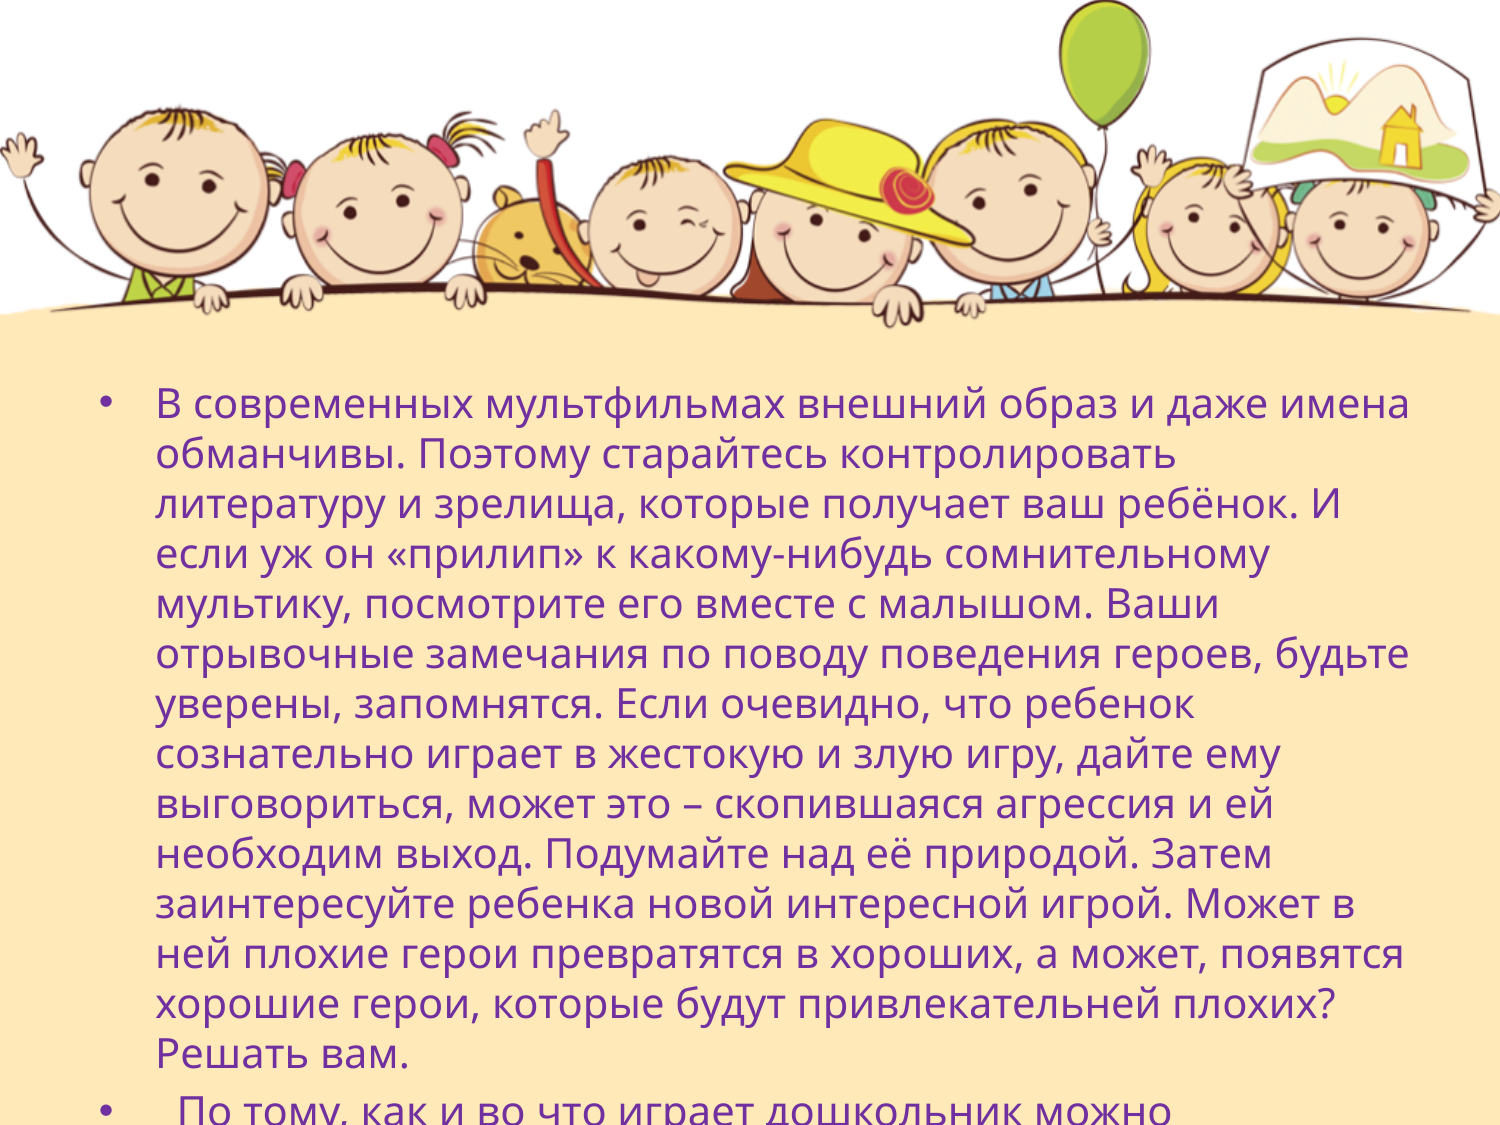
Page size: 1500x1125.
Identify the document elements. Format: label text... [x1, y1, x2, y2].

list В современных мультфильмах внешний образ и даже имена обманчивы. Поэтому старайтесь контролировать литературу и зрелища, которые получает ваш ребёнок. И если уж он «прилип» к какому-нибудь сомнительному мультику, посмотрите его вместе с малышом. Ваши отрывочные замечания по поводу поведения героев, будьте уверены, запомнятся. Если очевидно, что ребенок сознательно играет в жестокую и злую игру, дайте ему выговориться, может это – скопившаяся агрессия и ей необходим выход. Подумайте над её природой. Затем заинтересуйте ребенка новой интересной игрой. Может в ней плохие герои превратятся в хороших, а может, появятся хорошие герои, которые будут привлекательней плохих? Решать вам. По тому, как и во что играет дошкольник можно поверхностно судить о его развитии, а также не требовать от него слишком многого в игре. [83, 368, 1431, 1008]
picture [0, 0, 1500, 1125]
